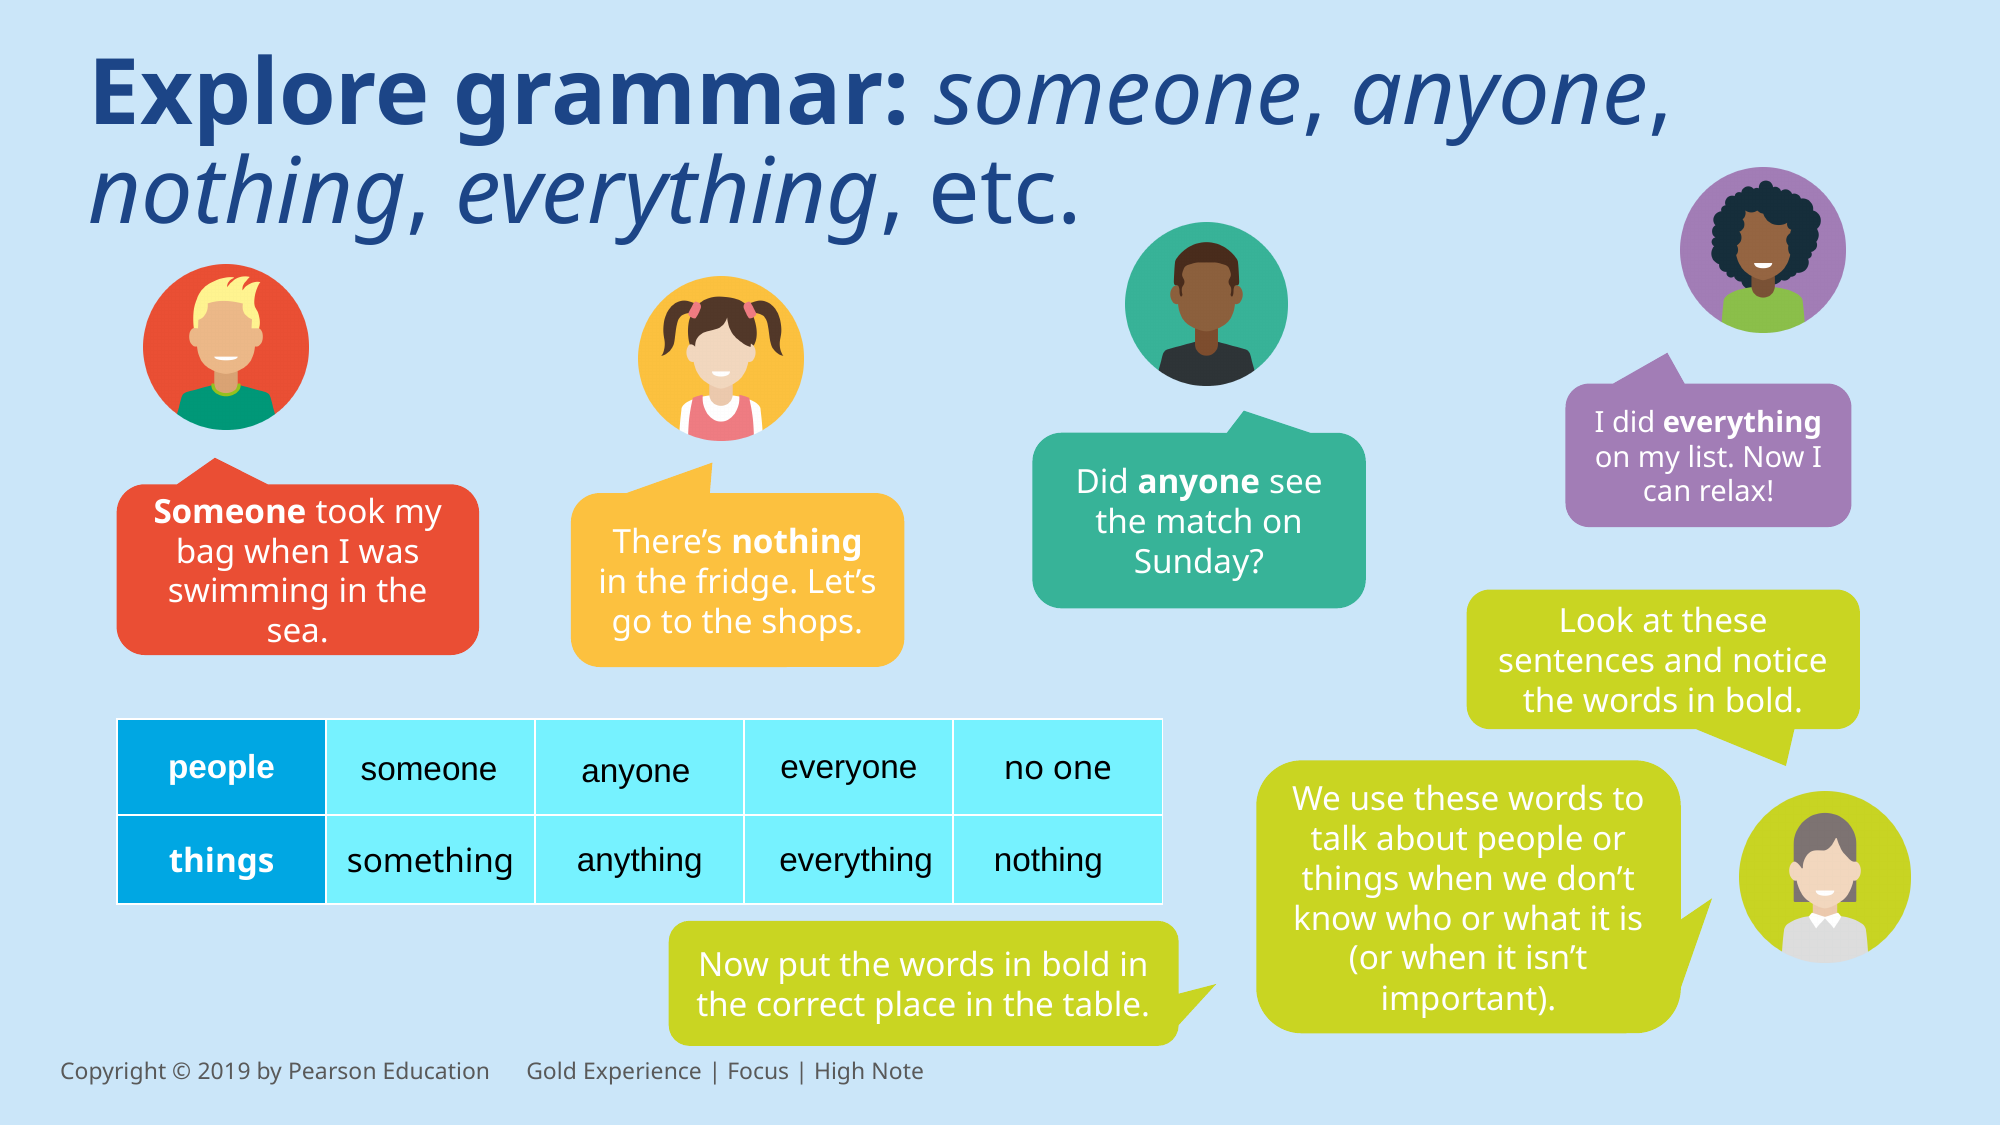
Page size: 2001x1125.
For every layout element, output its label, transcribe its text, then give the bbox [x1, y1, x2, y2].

table_cell [745, 816, 952, 903]
table_cell anything [536, 816, 743, 903]
text_box There’s nothing in the fridge. Let’s go to the shops. [568, 460, 907, 670]
title Explore grammar: someone, anyone, nothing, everything, etc. [73, 37, 1879, 253]
table_cell [954, 816, 1162, 903]
picture [1680, 167, 1846, 333]
picture [143, 264, 309, 430]
text_box Look at these sentences and notice the words in bold. [1464, 587, 1863, 768]
text_box someone [345, 739, 528, 795]
text_box nothing [979, 831, 1161, 886]
table_header everyone [745, 720, 952, 814]
table_header [536, 720, 743, 814]
footer Copyright © 2019 by Pearson Education Gold Experience | Focus | High Note [45, 1040, 1084, 1101]
table_header no one [954, 720, 1162, 814]
table_cell things [118, 816, 325, 903]
text_box Someone took my bag when I was swimming in the sea. [114, 455, 482, 658]
picture [1124, 222, 1288, 386]
text_box We use these words to talk about people or things when we don’t know who or what it is (or when it isn’t important). [1254, 758, 1715, 1036]
text_box I did everything on my list. Now I can relax! [1563, 350, 1854, 530]
text_box anyone [566, 741, 748, 797]
text_box Now put the words in bold in the correct place in the table. [666, 918, 1219, 1048]
text_box Did anyone see the match on Sunday? [1030, 408, 1368, 611]
picture [1738, 790, 1911, 964]
picture [638, 275, 804, 442]
table_header [327, 720, 534, 814]
text_box everything [764, 831, 965, 886]
table_header people [118, 720, 325, 814]
table_cell something [327, 816, 534, 903]
